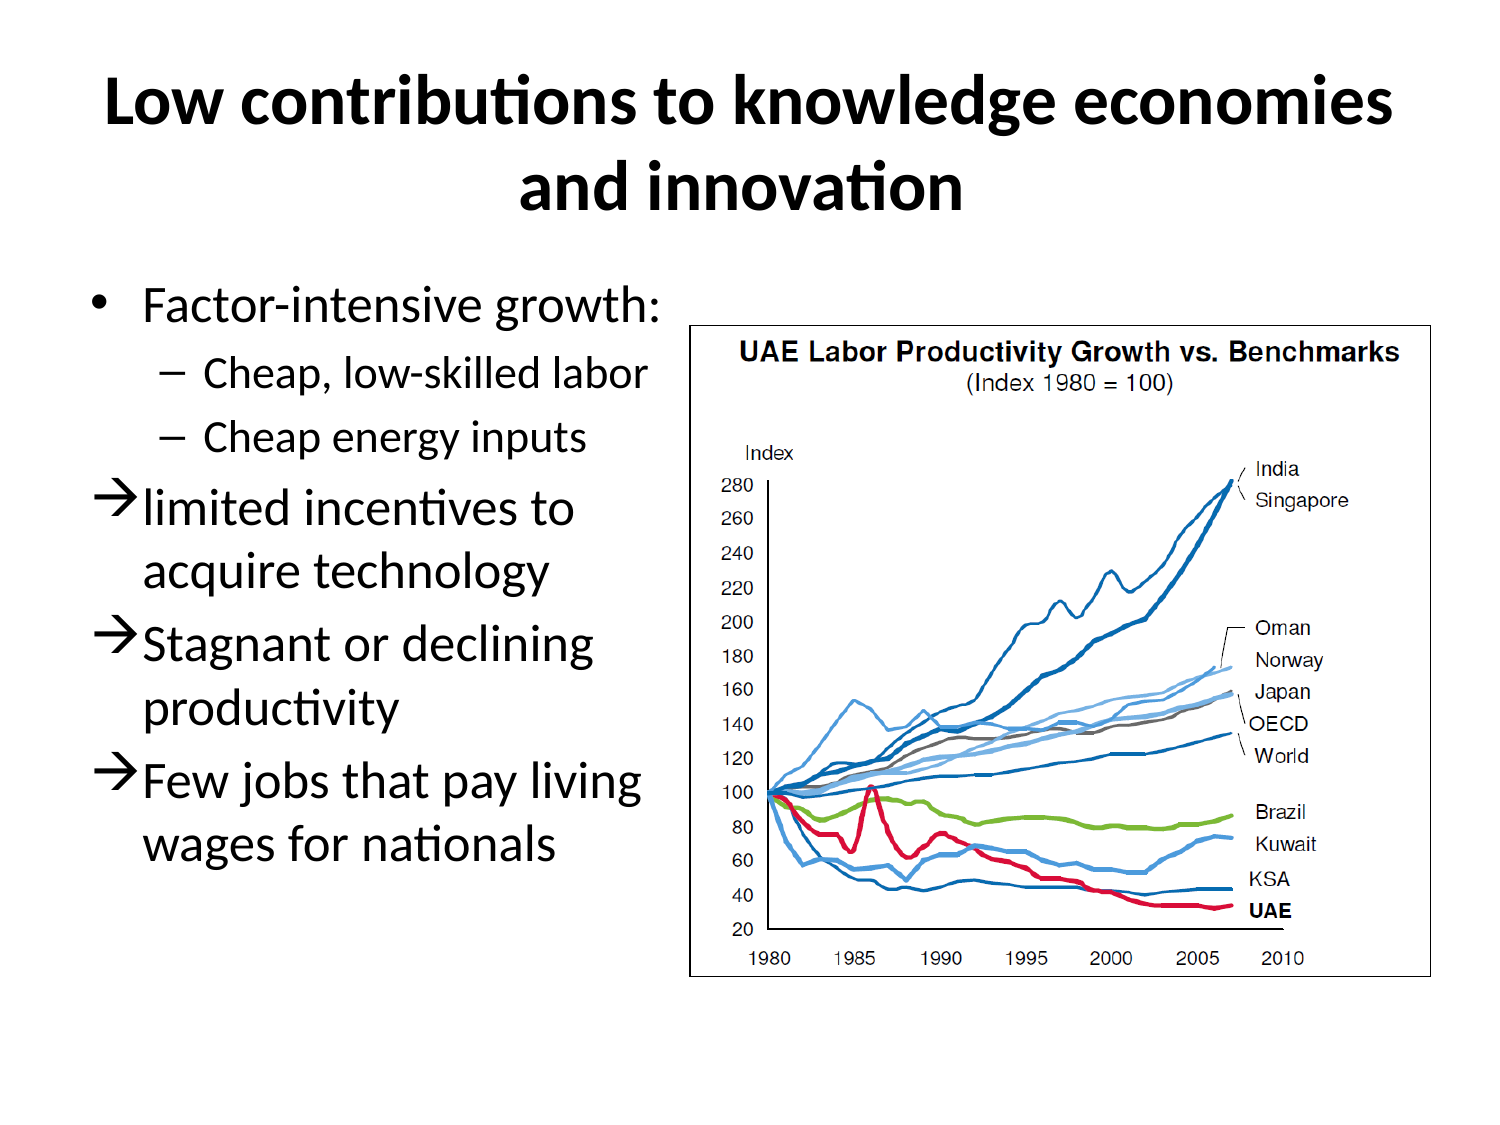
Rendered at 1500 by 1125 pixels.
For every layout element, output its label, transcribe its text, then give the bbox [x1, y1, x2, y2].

list Factor-intensive growth: Cheap, low-skilled labor Cheap energy inputs limited incentives to acquire technology Stagnant or declining productivity Few jobs that pay living wages for nationals [75, 262, 691, 1005]
picture [690, 326, 1430, 977]
title Low contributions to knowledge economies and innovation [75, 45, 1425, 233]
